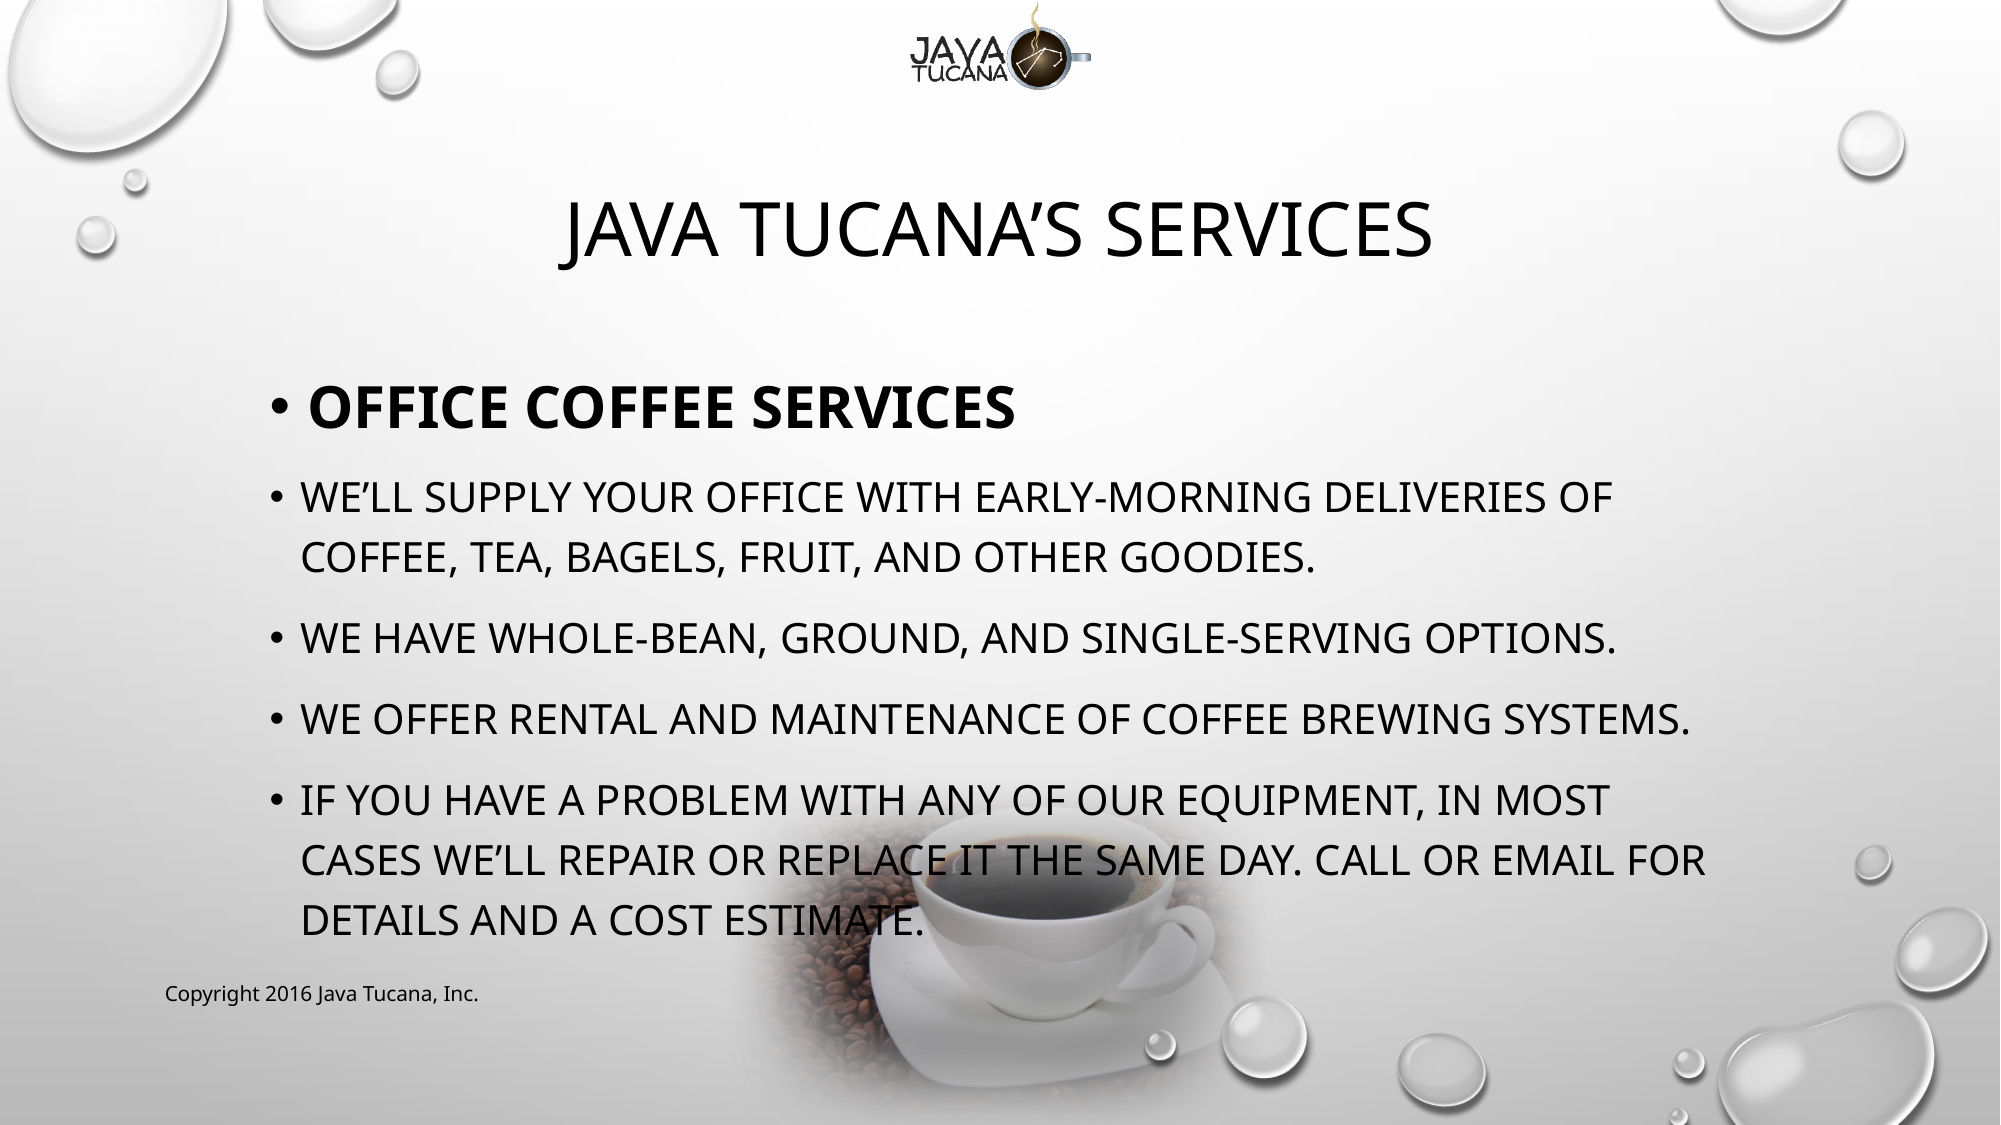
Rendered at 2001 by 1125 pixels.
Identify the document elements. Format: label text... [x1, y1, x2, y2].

footer Copyright 2016 Java Tucana, Inc. [149, 965, 1245, 1025]
list Office coffee services We’ll supply your office with early-morning deliveries of coffee, tea, bagels, fruit, and other goodies. We have whole-bean, ground, and single-serving options. We offer rental and maintenance of coffee brewing systems. If you have a problem with any of our equipment, in most cases we’ll repair or replace it the same day. Call or email for details and a cost estimate. [254, 348, 1756, 1009]
picture [0, 0, 2000, 1125]
title Java Tucana’s Services [149, 101, 1851, 364]
